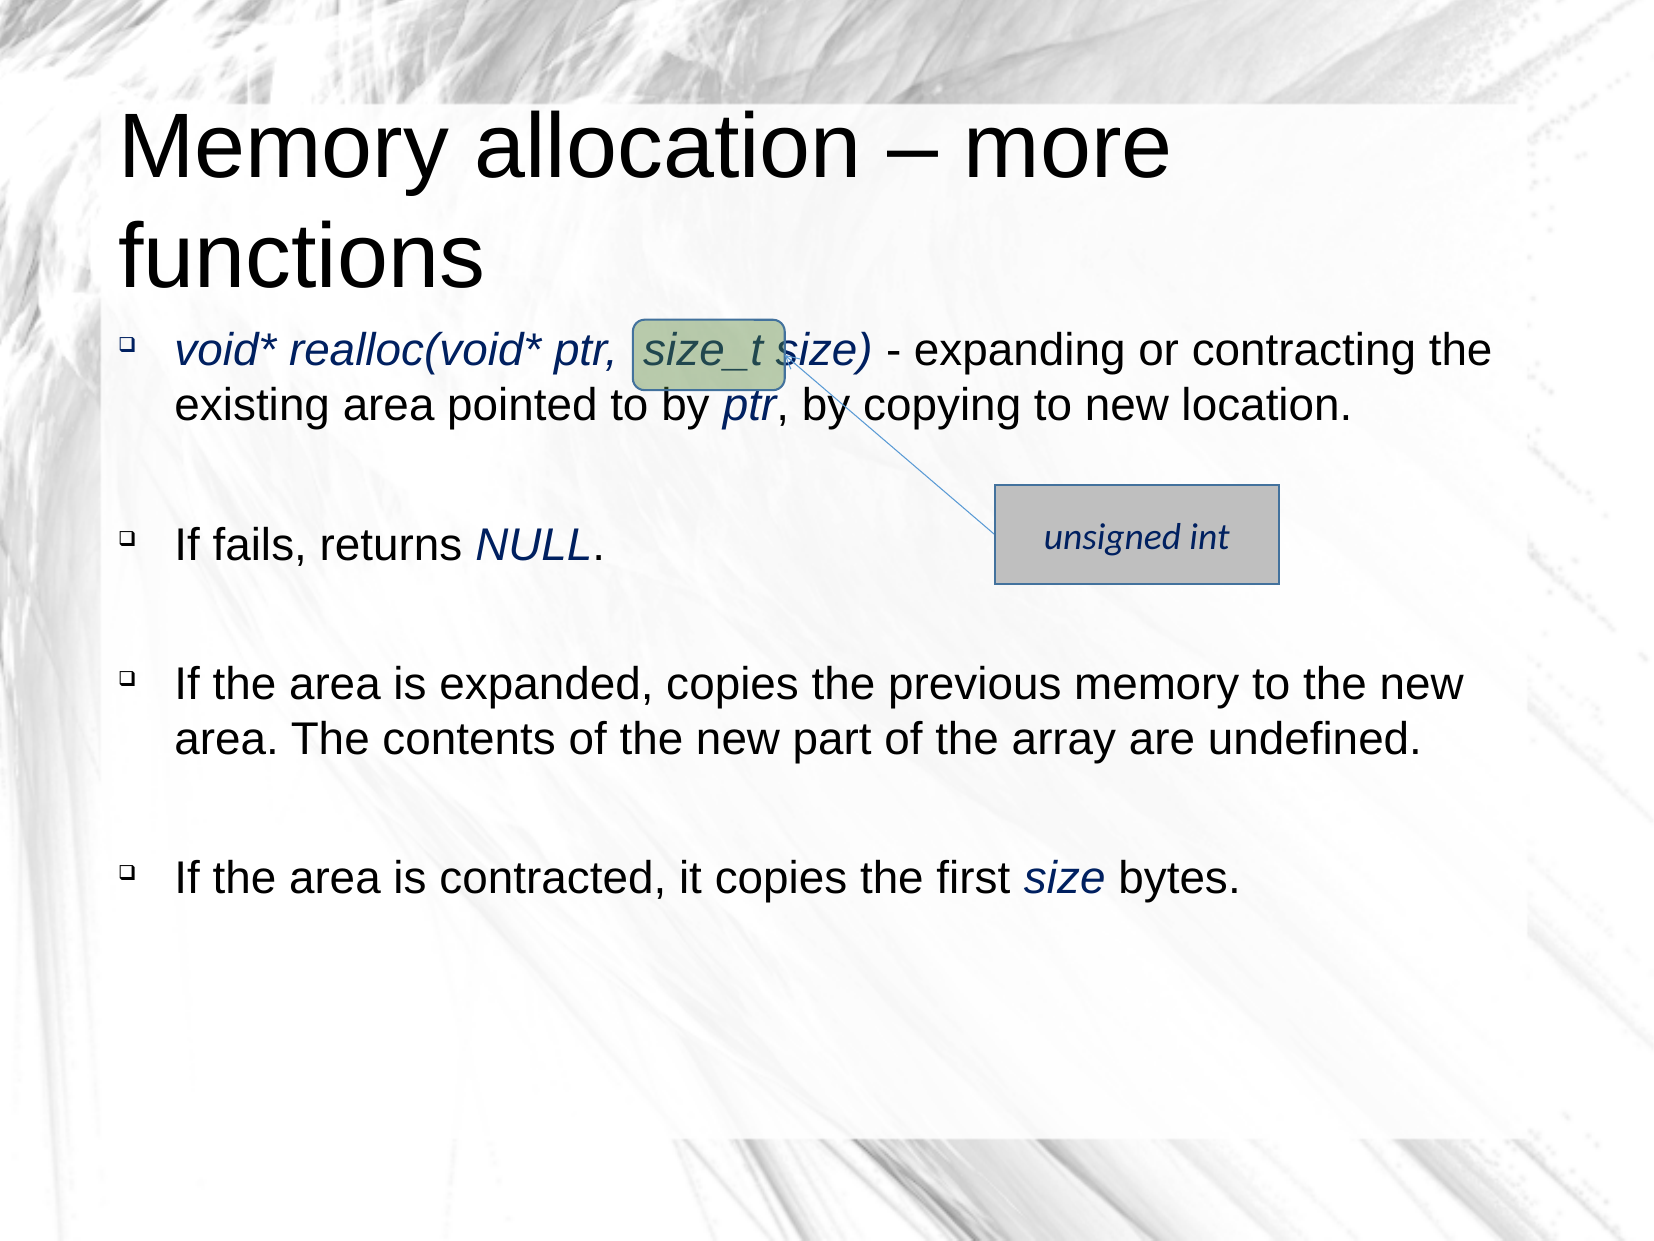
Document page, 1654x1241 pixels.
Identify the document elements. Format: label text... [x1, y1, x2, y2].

text_box Memory allocation – more functions [118, 93, 1535, 299]
list void* realloc(void* ptr, size_t size) - expanding or contracting the existing area pointed to by ptr, by copying to new location. If fails, returns NULL. If the area is expanded, copies the previous memory to the new area. The contents of the new part of the array are undefined. If the area is contracted, it copies the first size bytes. [118, 319, 1571, 1180]
picture [0, 0, 1654, 1241]
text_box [784, 354, 995, 535]
text_box unsigned int [994, 484, 1280, 585]
text_box [631, 318, 786, 392]
